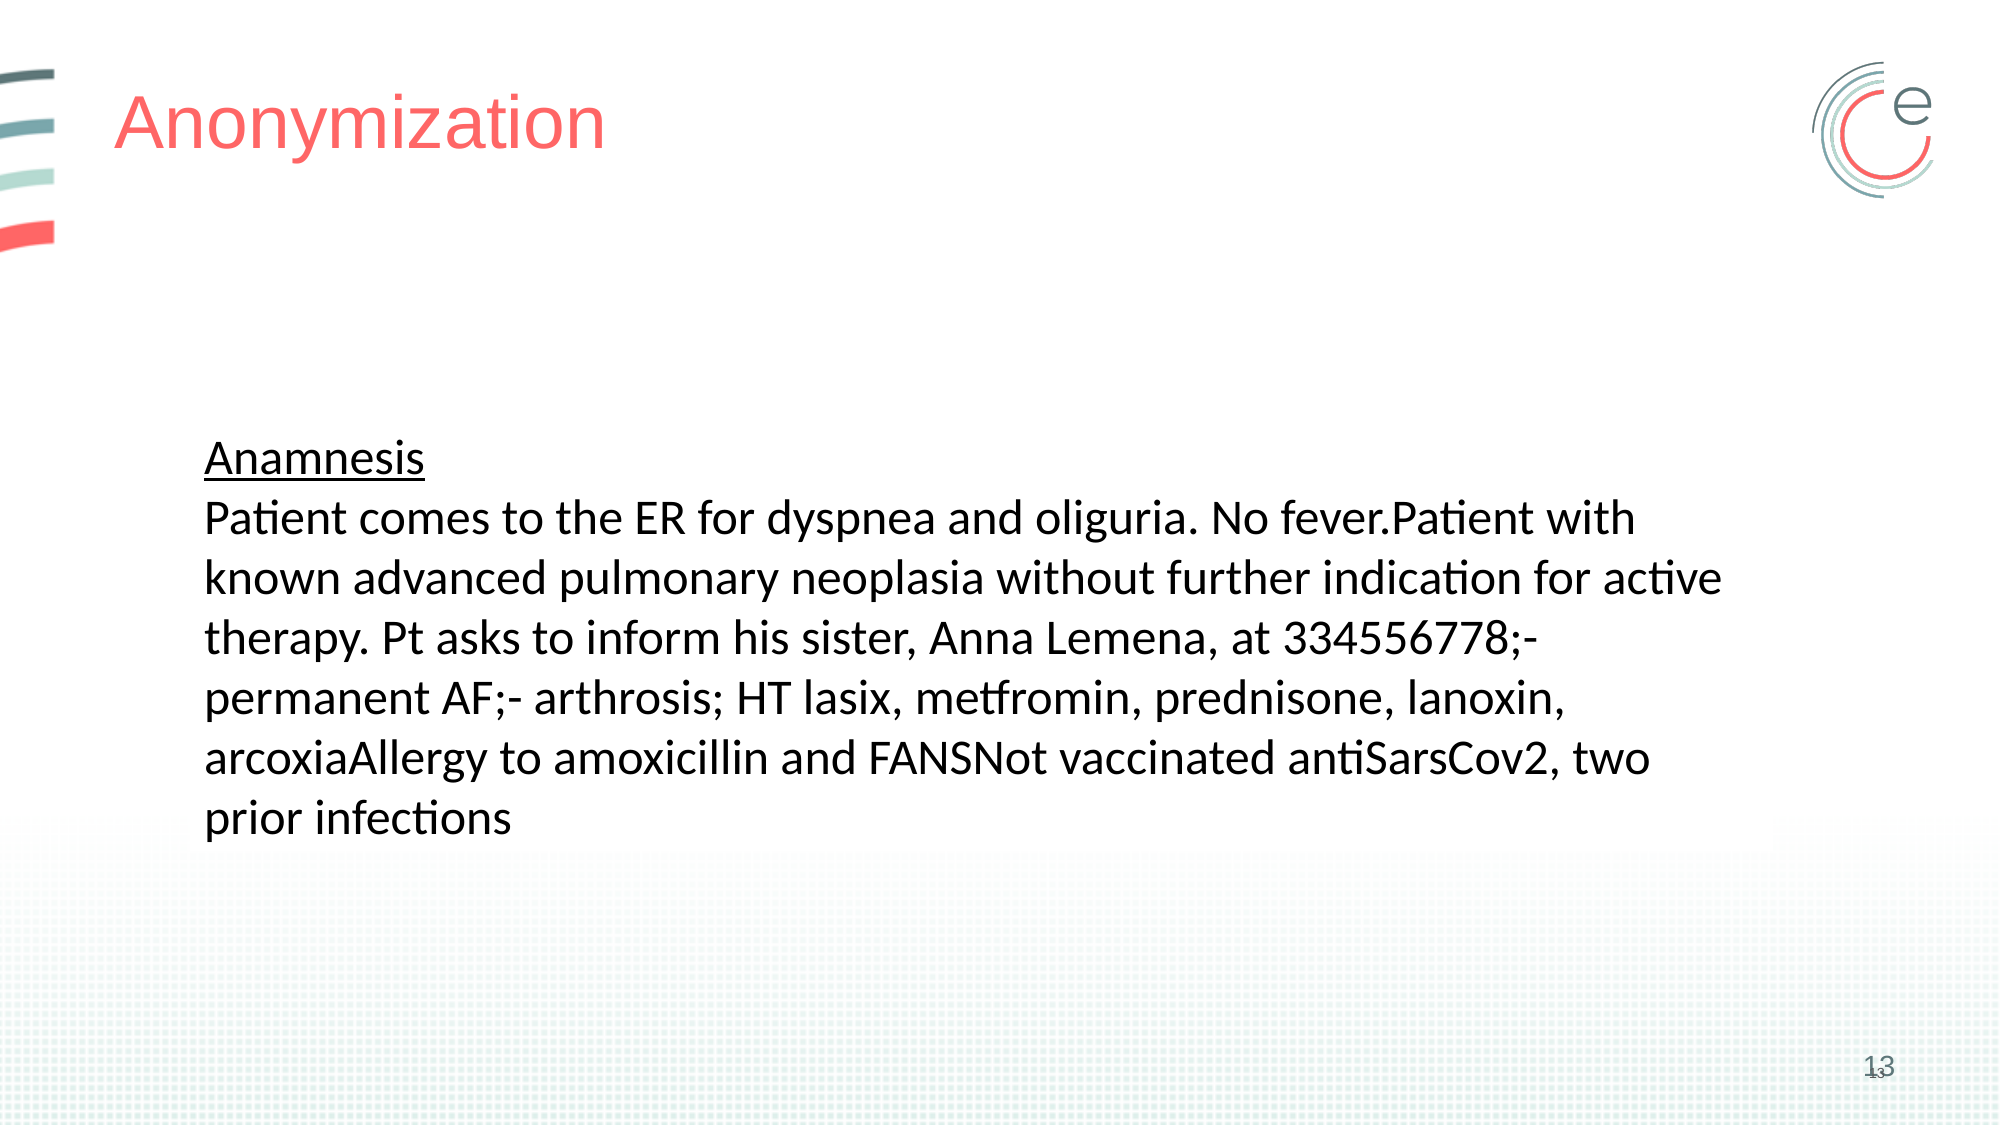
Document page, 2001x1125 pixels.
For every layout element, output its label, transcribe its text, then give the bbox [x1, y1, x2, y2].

title Anonymization [99, 52, 1900, 197]
slide_number 13 [1433, 1042, 1900, 1103]
text_box Anamnesis Patient comes to the ER for dyspnea and oliguria. No fever.Patient with known advanced pulmonary neoplasia without further indication for active therapy. Pt asks to inform his sister, Anna Lemena, at 334556778;- permanent AF;- arthrosis; HT lasix, metfromin, prednisone, lanoxin, arcoxiaAllergy to amoxicillin and FANSNot vaccinated antiSarsCov2, two prior infections [188, 416, 1774, 853]
picture [0, 0, 2001, 1125]
